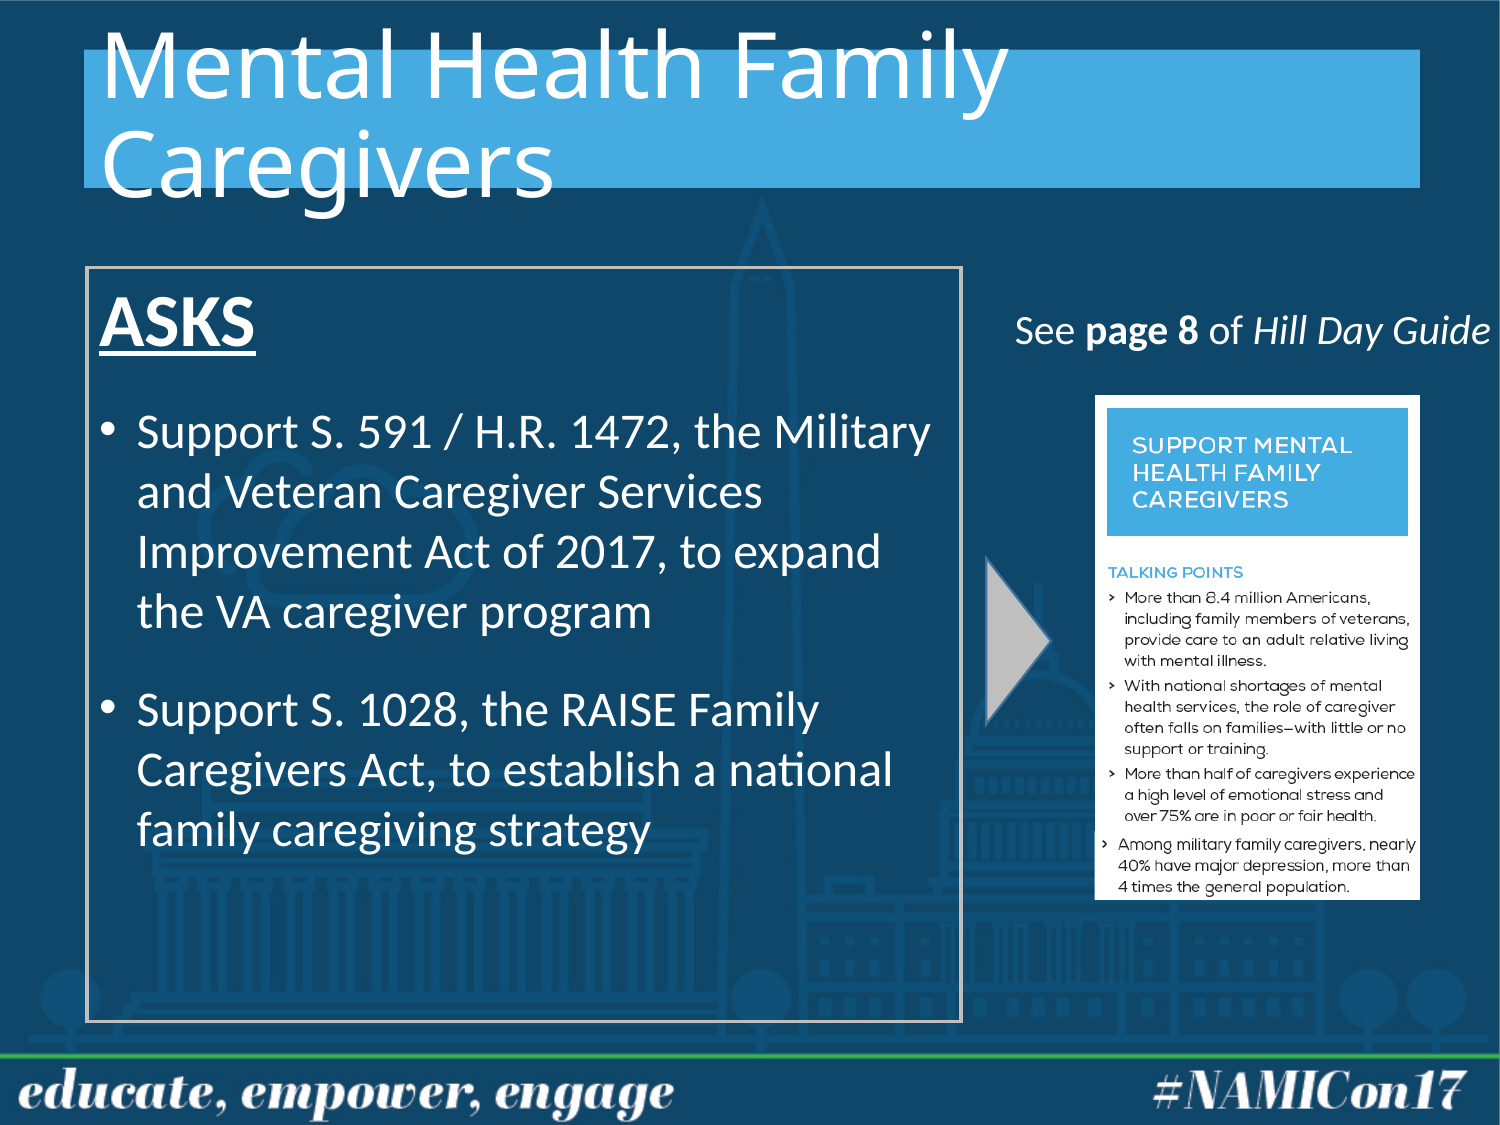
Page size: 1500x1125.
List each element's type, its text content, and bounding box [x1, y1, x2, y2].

text_box See page 8 of Hill Day Guide [993, 295, 1500, 361]
list ASKS Support S. 591 / H.R. 1472, the Military and Veteran Caregiver Services Improvement Act of 2017, to expand the VA caregiver program Support S. 1028, the RAISE Family Caregivers Act, to establish a national family caregiving strategy [84, 250, 965, 978]
picture [0, 0, 1500, 1125]
text_box [86, 266, 962, 1022]
title Mental Health Family Caregivers [84, 49, 1420, 188]
text_box [985, 555, 1053, 728]
